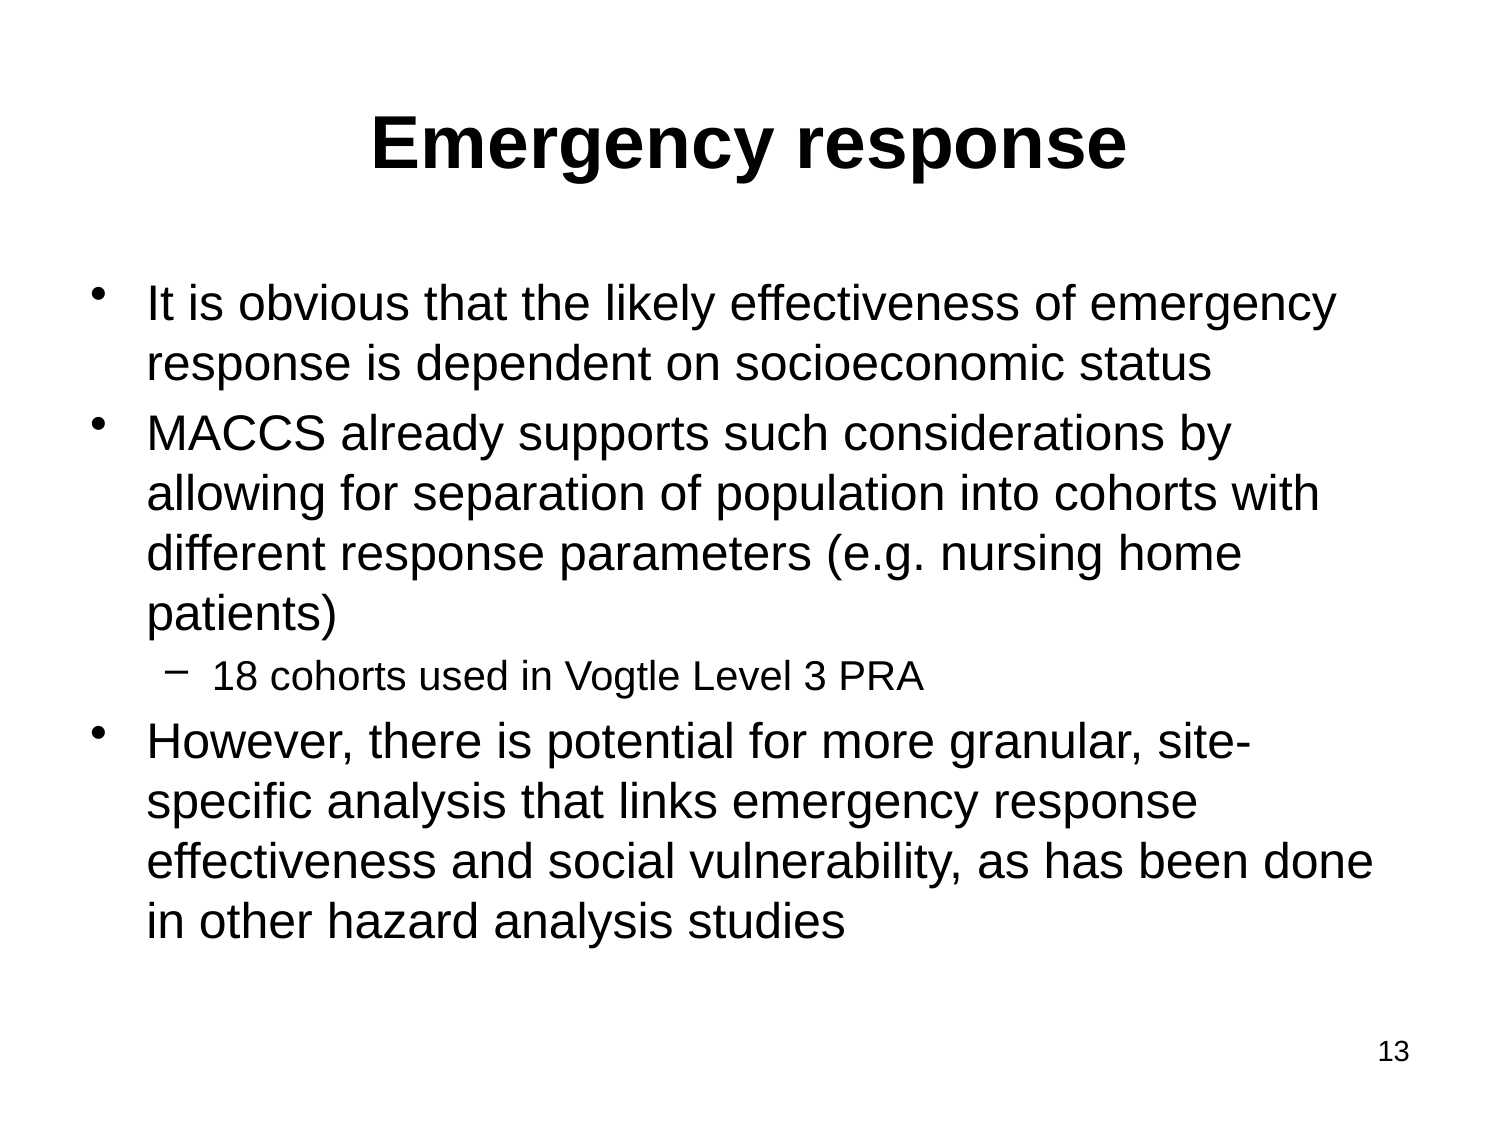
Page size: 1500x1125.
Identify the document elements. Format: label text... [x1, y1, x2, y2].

list It is obvious that the likely effectiveness of emergency response is dependent on socioeconomic status MACCS already supports such considerations by allowing for separation of population into cohorts with different response parameters (e.g. nursing home patients) 18 cohorts used in Vogtle Level 3 PRA However, there is potential for more granular, site-specific analysis that links emergency response effectiveness and social vulnerability, as has been done in other hazard analysis studies [75, 262, 1425, 1005]
title Emergency response [75, 45, 1425, 233]
slide_number 13 [1074, 1024, 1425, 1103]
